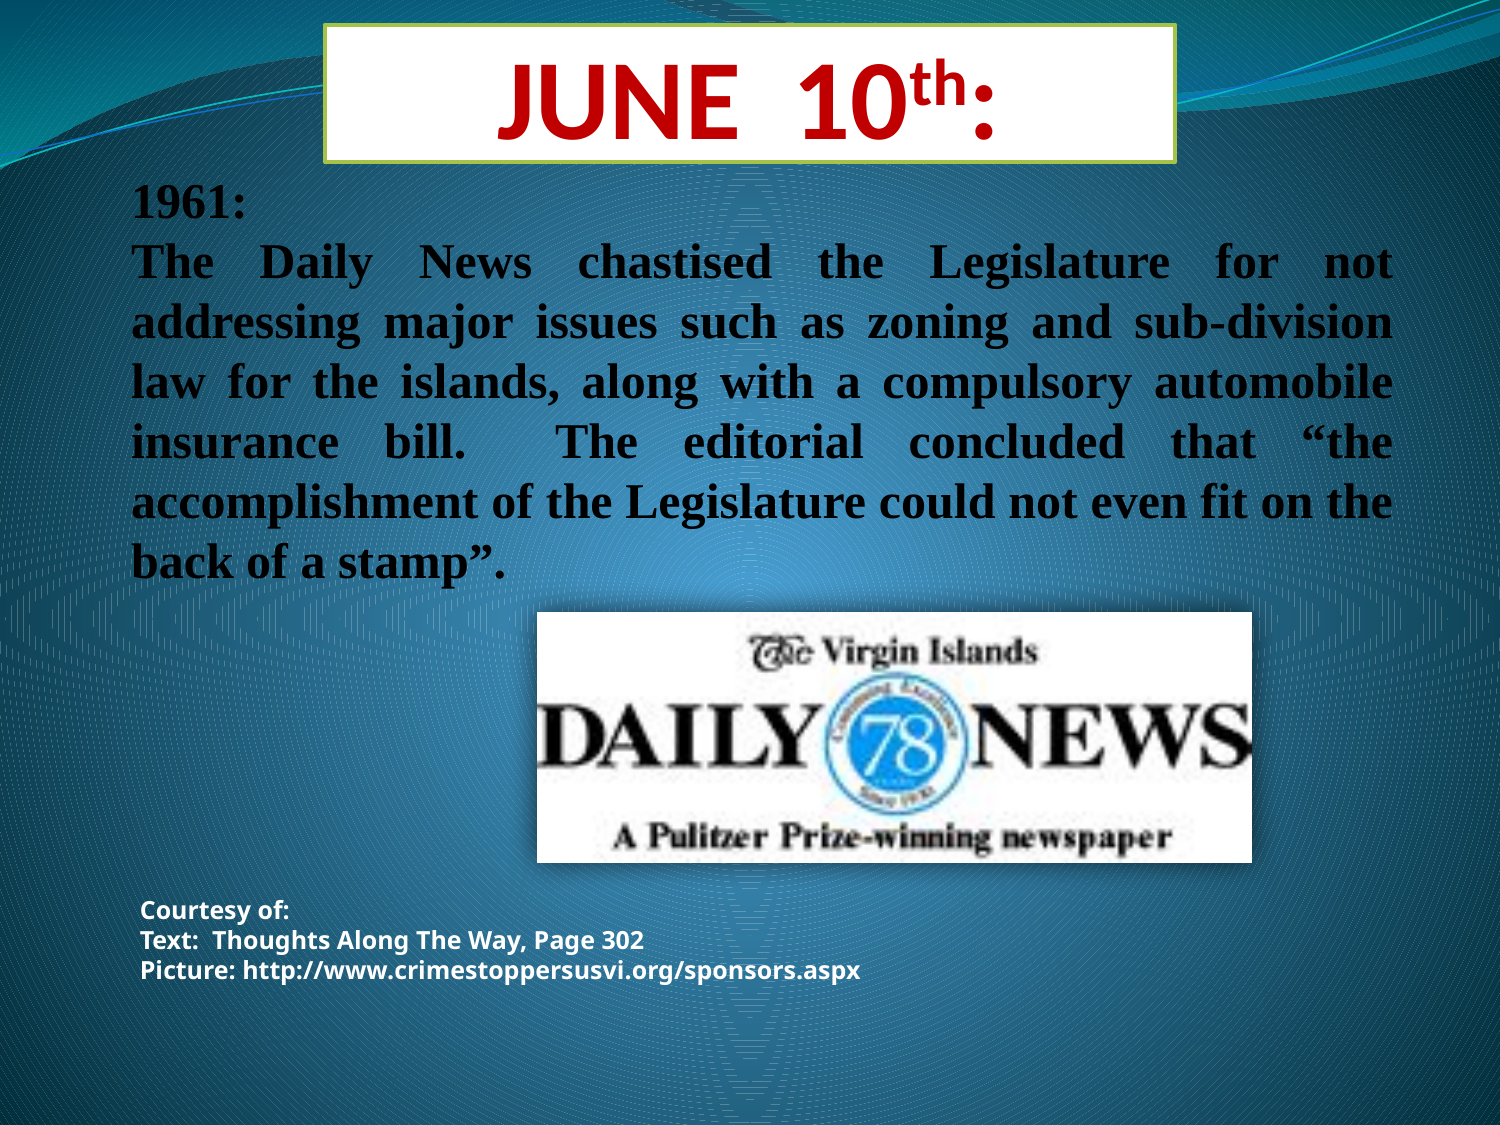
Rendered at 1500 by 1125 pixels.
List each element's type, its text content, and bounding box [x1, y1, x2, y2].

picture [537, 612, 1252, 863]
title JUNE 10th: [323, 23, 1177, 162]
text_box 1961: The Daily News chastised the Legislature for not addressing major issues such as zoning and sub-division law for the islands, along with a compulsory automobile insurance bill. The editorial concluded that “the accomplishment of the Legislature could not even fit on the back of a stamp”. [124, 162, 1400, 775]
text_box Courtesy of: Text: Thoughts Along The Way, Page 302 Picture: http://www.crimestoppersusvi.org/sponsors.aspx [125, 887, 1375, 993]
